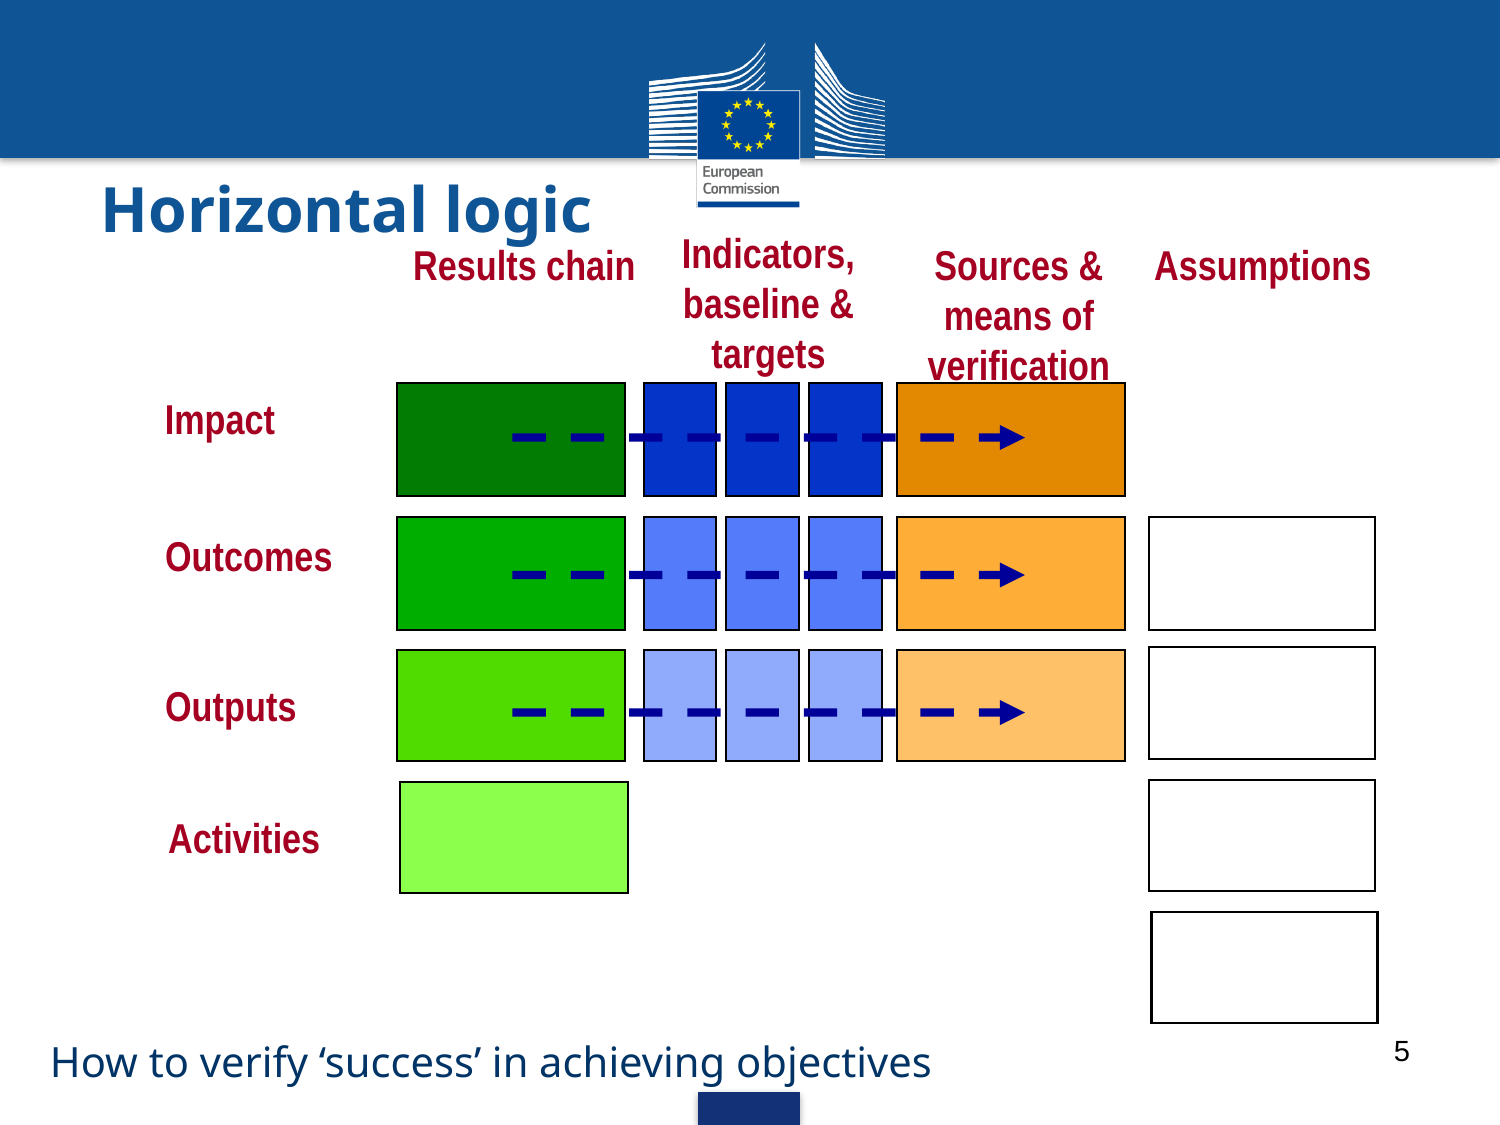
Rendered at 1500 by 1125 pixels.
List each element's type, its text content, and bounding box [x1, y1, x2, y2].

text_box [897, 383, 1125, 496]
slide_number 5 [1074, 1024, 1426, 1103]
text_box [808, 517, 882, 630]
text_box [808, 383, 882, 496]
text_box Impact [150, 385, 413, 450]
title Horizontal logic [26, 156, 1265, 259]
text_box [726, 650, 799, 762]
text_box [1151, 911, 1378, 1024]
text_box Indicators, baseline & targets [650, 219, 887, 385]
picture [649, 42, 885, 156]
text_box [808, 650, 882, 762]
text_box [726, 383, 799, 496]
text_box [897, 517, 1125, 630]
text_box [643, 650, 717, 762]
text_box [1012, 568, 1025, 582]
text_box [397, 650, 625, 762]
text_box [397, 383, 625, 497]
text_box [1148, 779, 1375, 891]
text_box [643, 383, 717, 496]
text_box [1012, 431, 1025, 444]
text_box Activities [153, 804, 416, 870]
text_box [726, 517, 799, 630]
text_box [1012, 706, 1025, 719]
text_box [643, 517, 717, 630]
text_box [897, 650, 1125, 762]
text_box [1148, 646, 1375, 760]
text_box Outcomes [150, 522, 413, 588]
text_box How to verify ‘success’ in achieving objectives [35, 1028, 1074, 1094]
text_box Sources & means of verification [900, 231, 1138, 397]
text_box Assumptions [1137, 231, 1388, 297]
text_box [400, 781, 628, 894]
text_box Outputs [150, 672, 413, 738]
text_box [1148, 517, 1375, 630]
text_box Results chain [393, 231, 650, 297]
text_box [397, 517, 625, 630]
